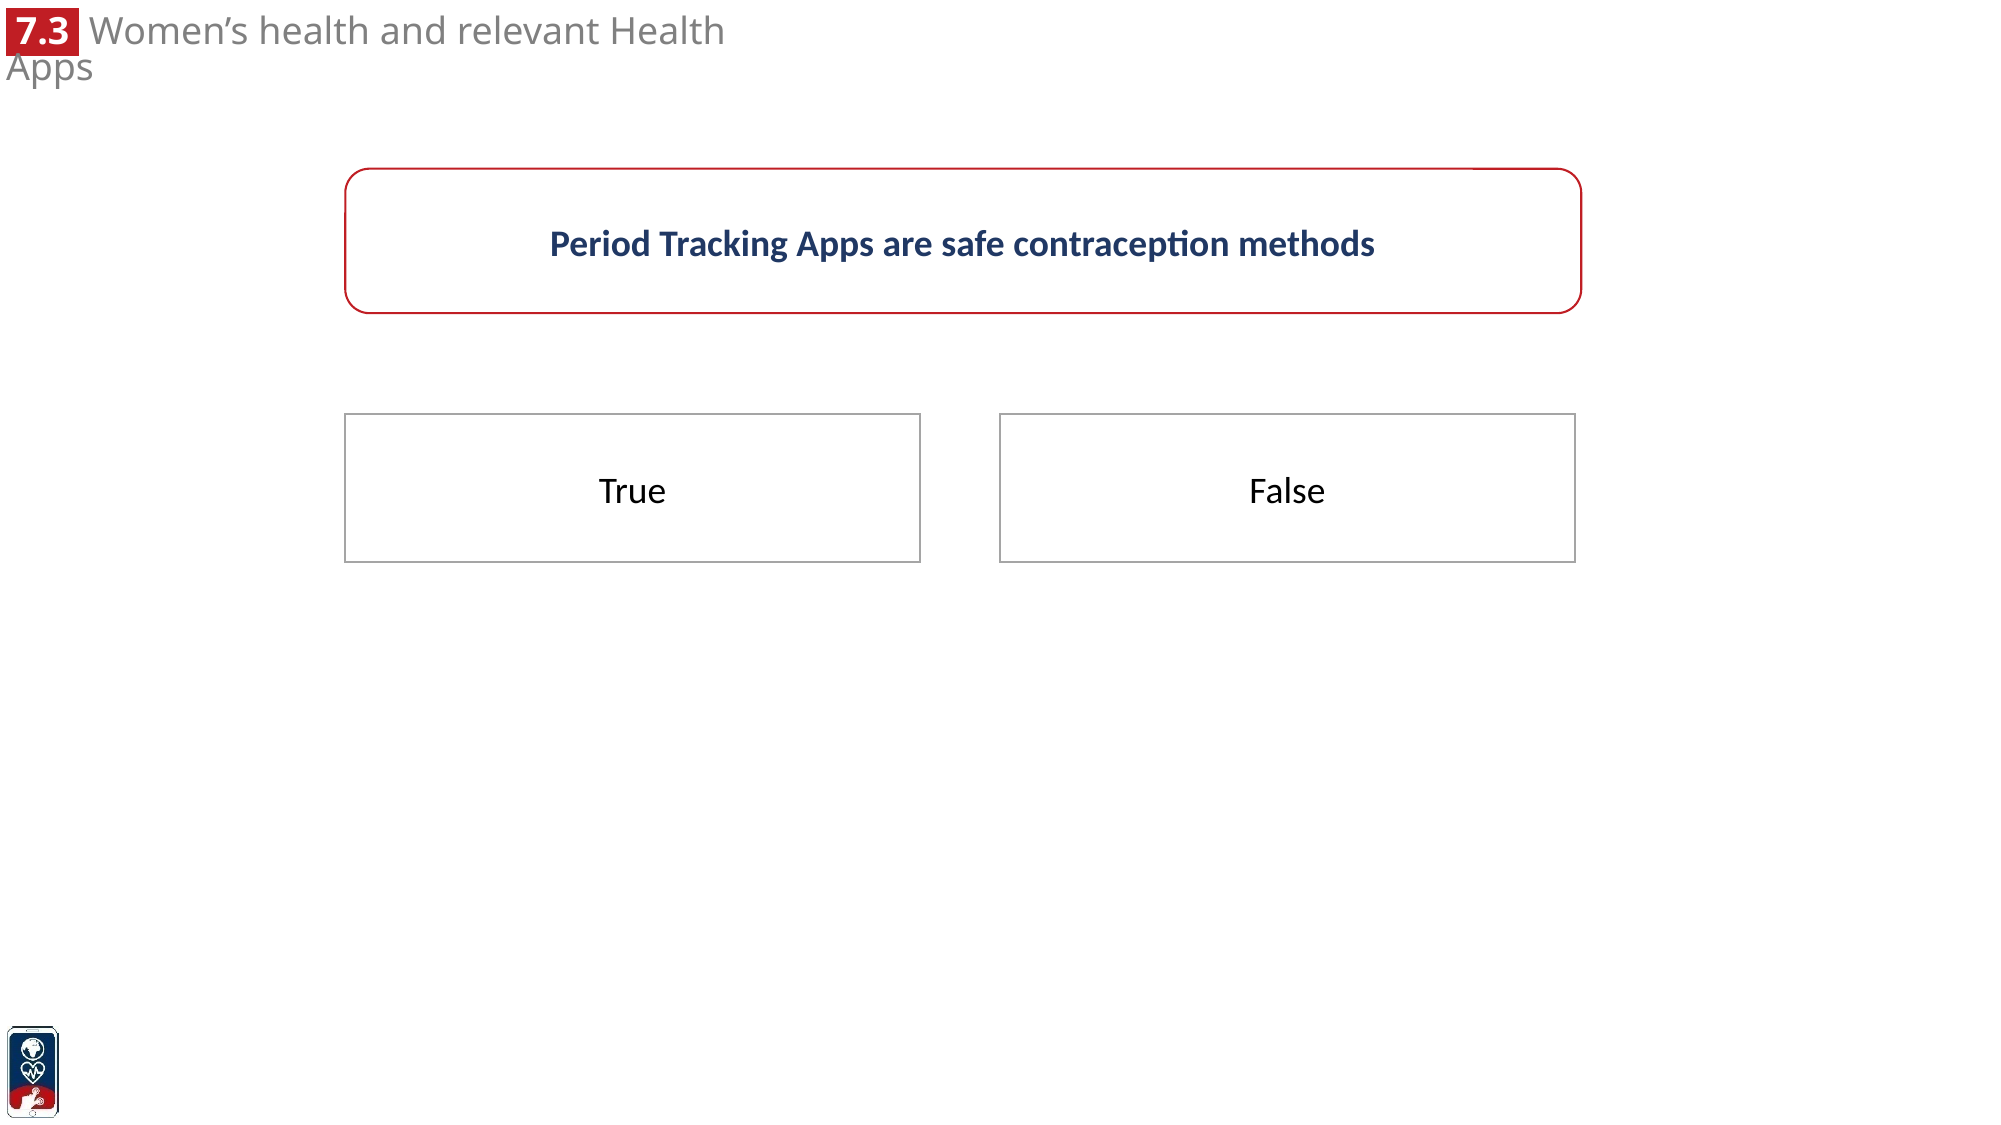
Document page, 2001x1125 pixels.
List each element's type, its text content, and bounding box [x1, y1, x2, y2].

text_box False [999, 413, 1576, 563]
text_box Period Tracking Apps are safe contraception methods [344, 167, 1583, 315]
text_box True [344, 413, 921, 563]
picture [7, 1026, 59, 1118]
